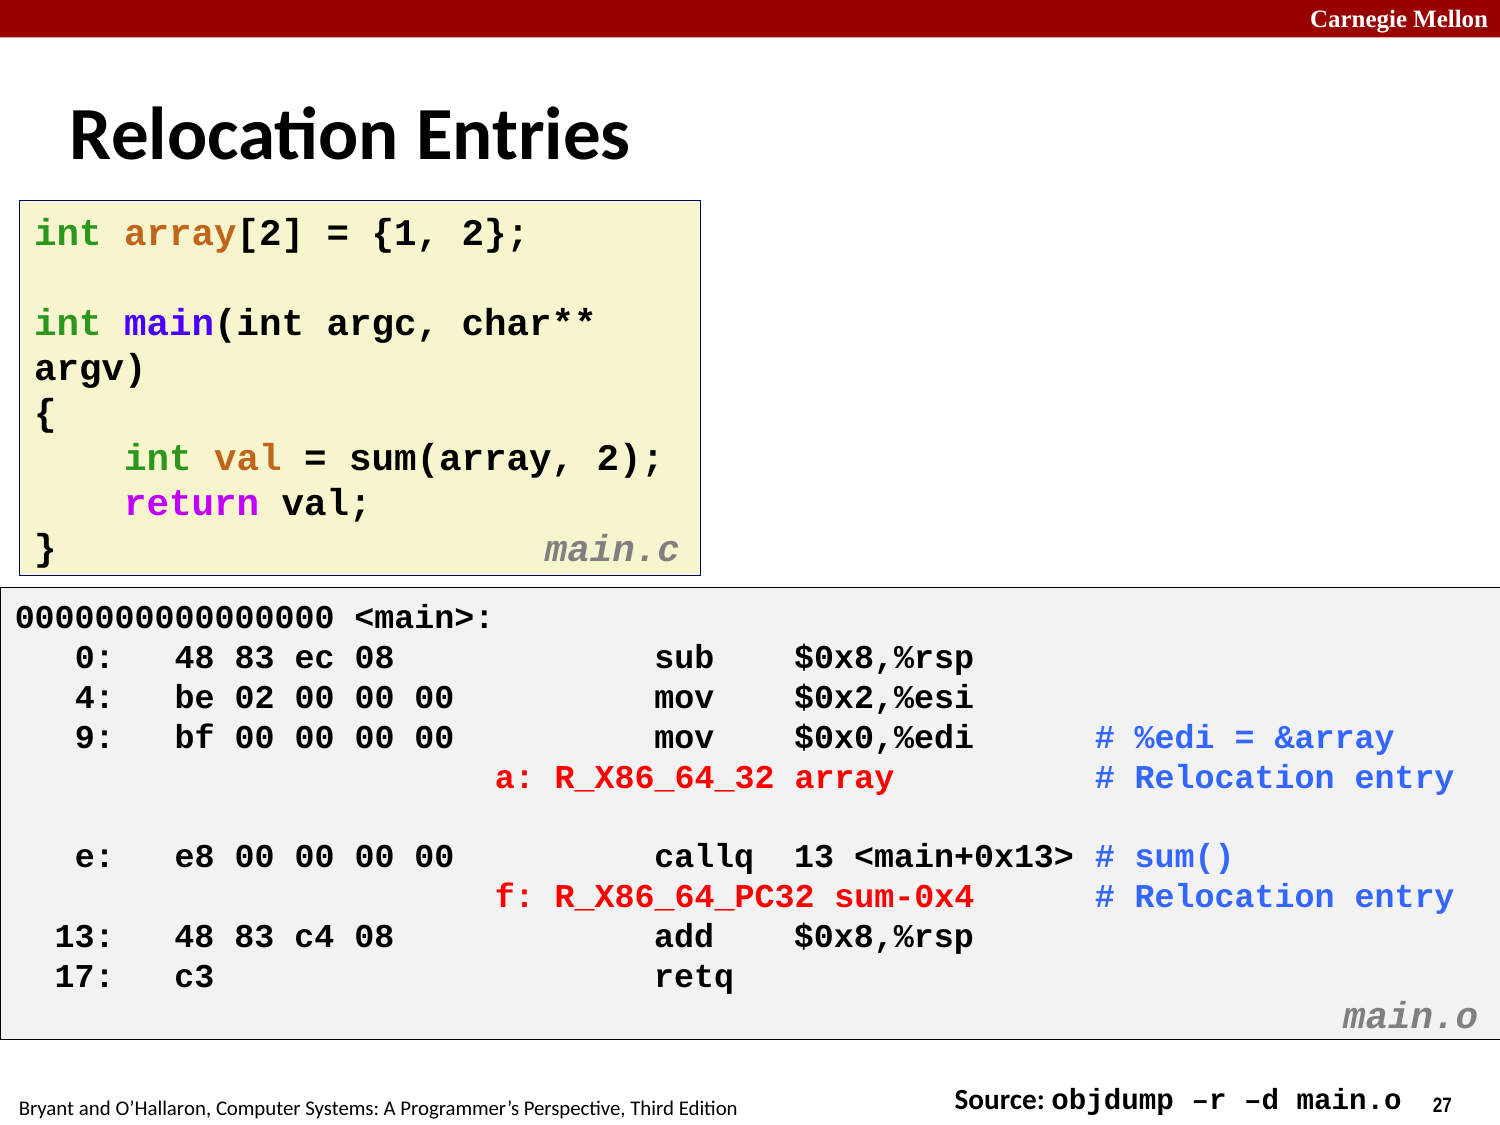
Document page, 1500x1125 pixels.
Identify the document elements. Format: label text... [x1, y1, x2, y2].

text_box main.o [1328, 986, 1494, 1045]
text_box 0000000000000000 <main>: 0: 48 83 ec 08 sub $0x8,%rsp 4: be 02 00 00 00 mov $0x2,%esi 9: bf 00 00 00 00 mov $0x0,%edi # %edi = &array a: R_X86_64_32 array # Relocation entry e: e8 00 00 00 00 callq 13 <main+0x13> # sum() f: R_X86_64_PC32 sum-0x4 # Relocation entry 13: 48 83 c4 08 add $0x8,%rsp 17: c3 retq [0, 587, 1500, 1040]
text_box int array[2] = {1, 2}; int main(int argc, char** argv) { int val = sum(array, 2); return val; } [19, 199, 700, 576]
title Relocation Entries [54, 72, 1485, 202]
text_box Source: objdump –r –d main.o [939, 1074, 1417, 1125]
text_box main.c [530, 519, 695, 578]
